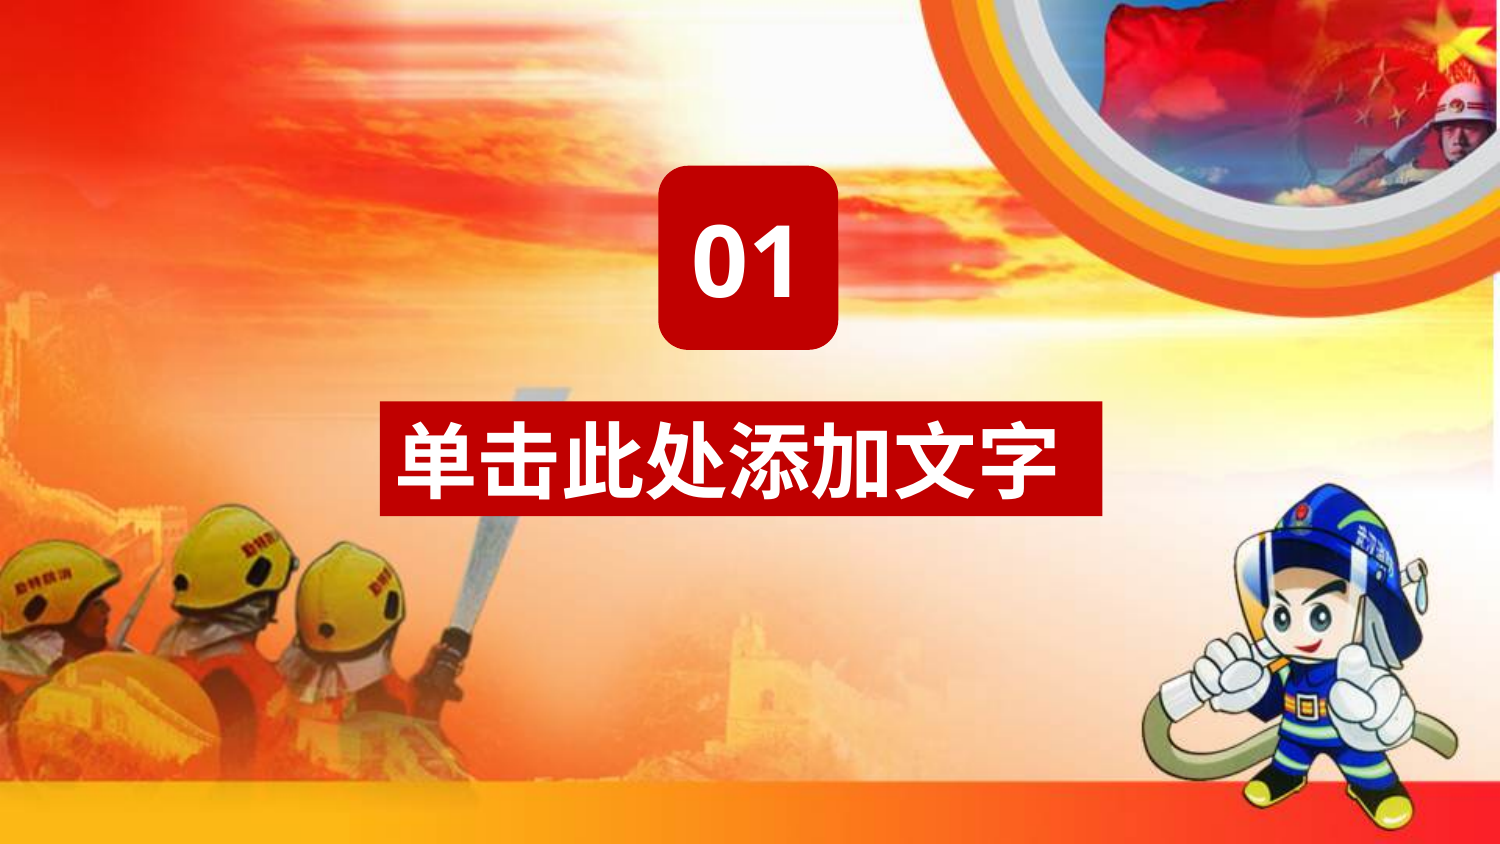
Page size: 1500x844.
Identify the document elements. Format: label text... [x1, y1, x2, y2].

picture [0, 0, 1500, 844]
text_box 单击此处添加文字 [379, 401, 1103, 517]
text_box 01 [657, 164, 840, 351]
